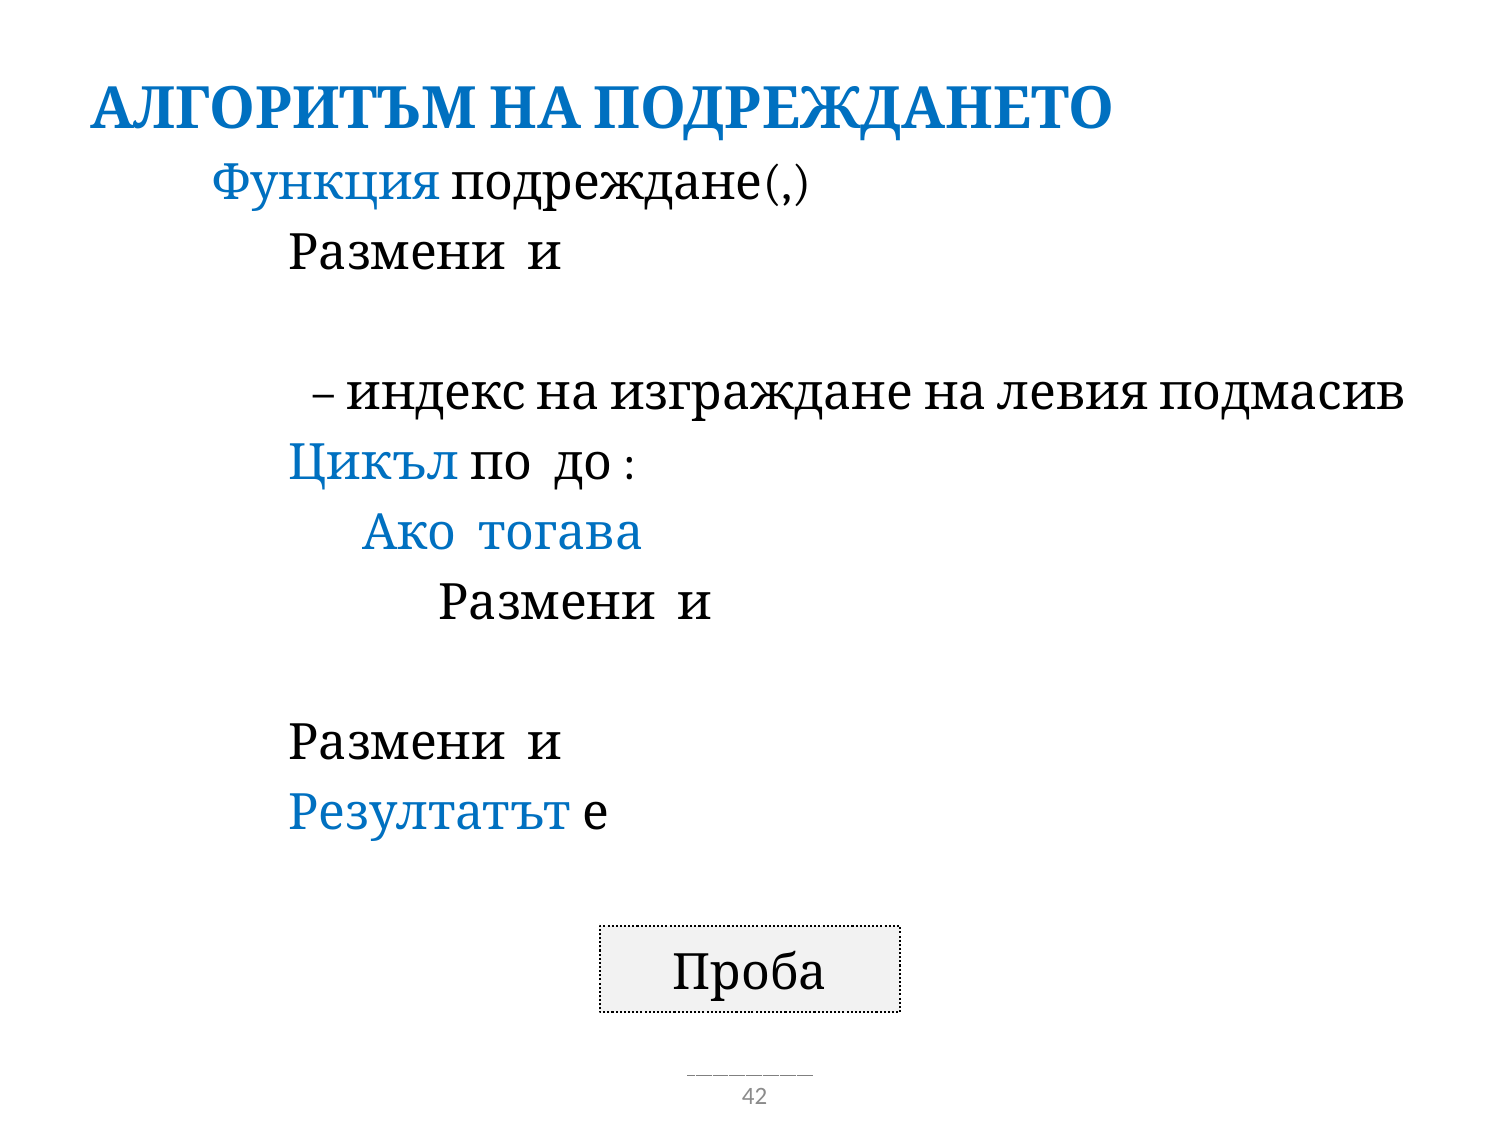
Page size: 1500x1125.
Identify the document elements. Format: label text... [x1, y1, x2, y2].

slide_number 42 [579, 1065, 930, 1125]
text_box Проба [598, 924, 902, 1014]
